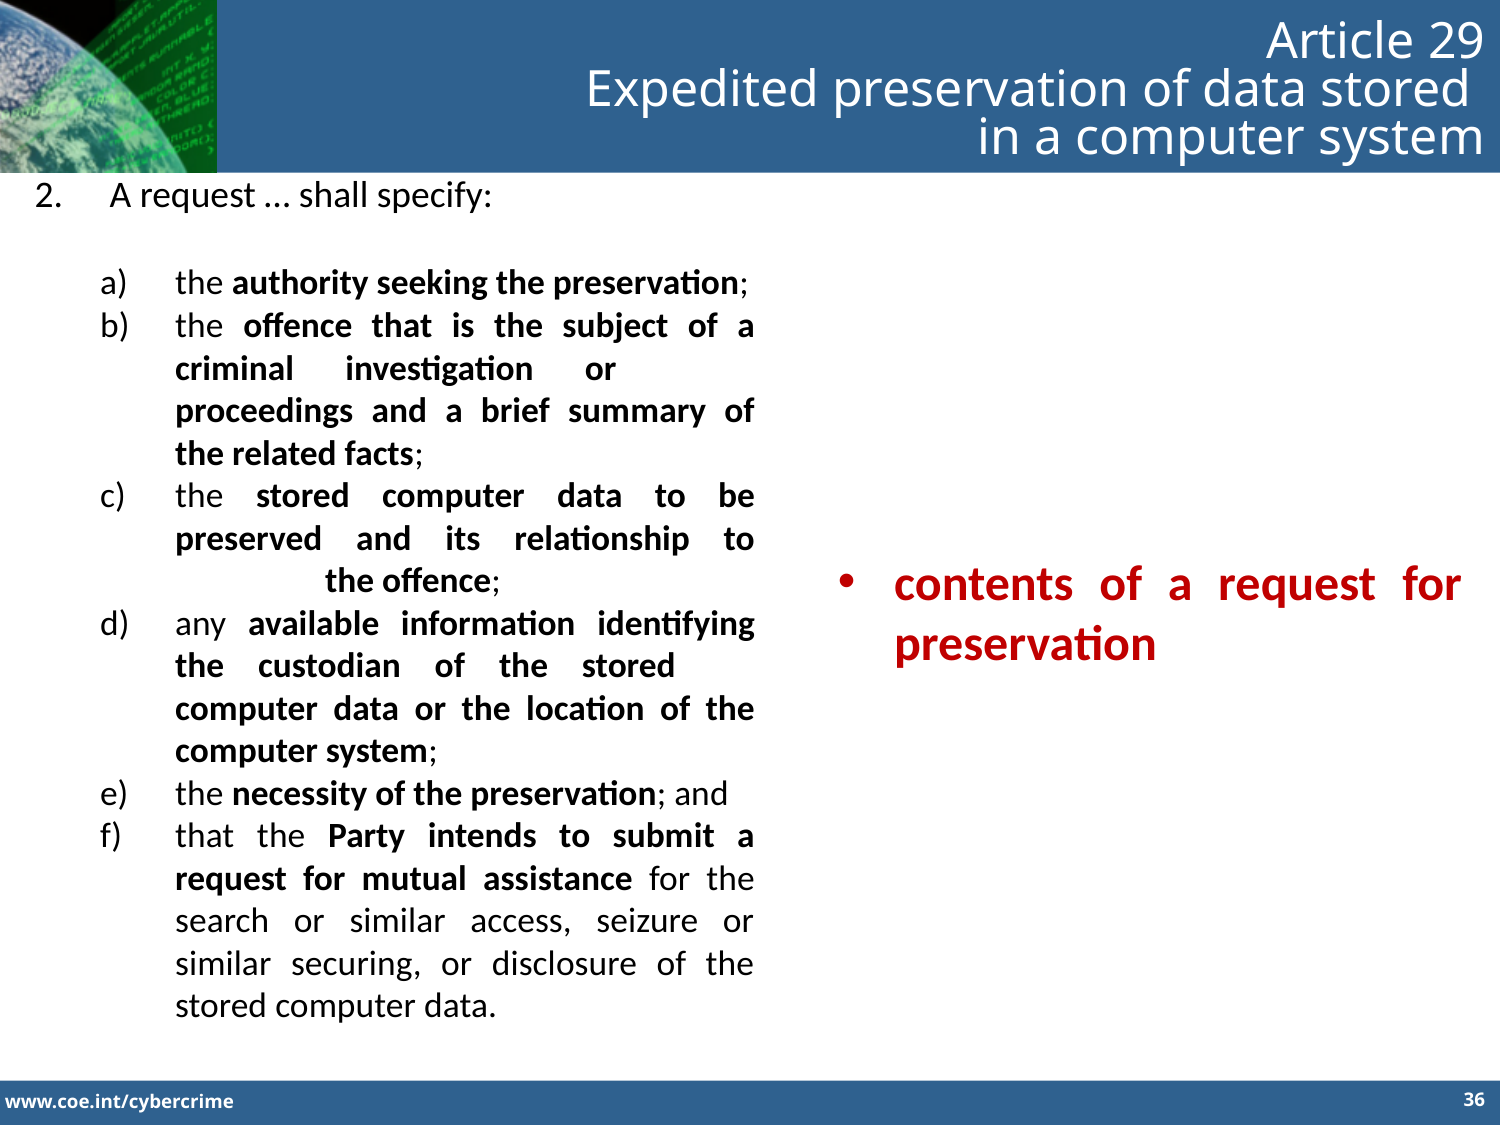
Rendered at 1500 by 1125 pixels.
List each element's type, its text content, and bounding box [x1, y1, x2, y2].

slide_number 36 [1149, 1079, 1500, 1125]
text_box contents of a request for preservation [823, 542, 1477, 678]
text_box Article 29 Expedited preservation of data stored in a computer system [324, 15, 1500, 168]
text_box A request … shall specify: the authority seeking the preservation; the offence that is the subject of a criminal investigation or proceedings and a brief summary of the related facts; the stored computer data to be preserved and its relationship to the offence; any available information identifying the custodian of the stored computer data or the location of the computer system; the necessity of the preservation; and that the Party intends to submit a request for mutual assistance for the search or similar access, seizure or similar securing, or disclosure of the stored computer data. [19, 162, 770, 1033]
picture [0, 1, 217, 173]
